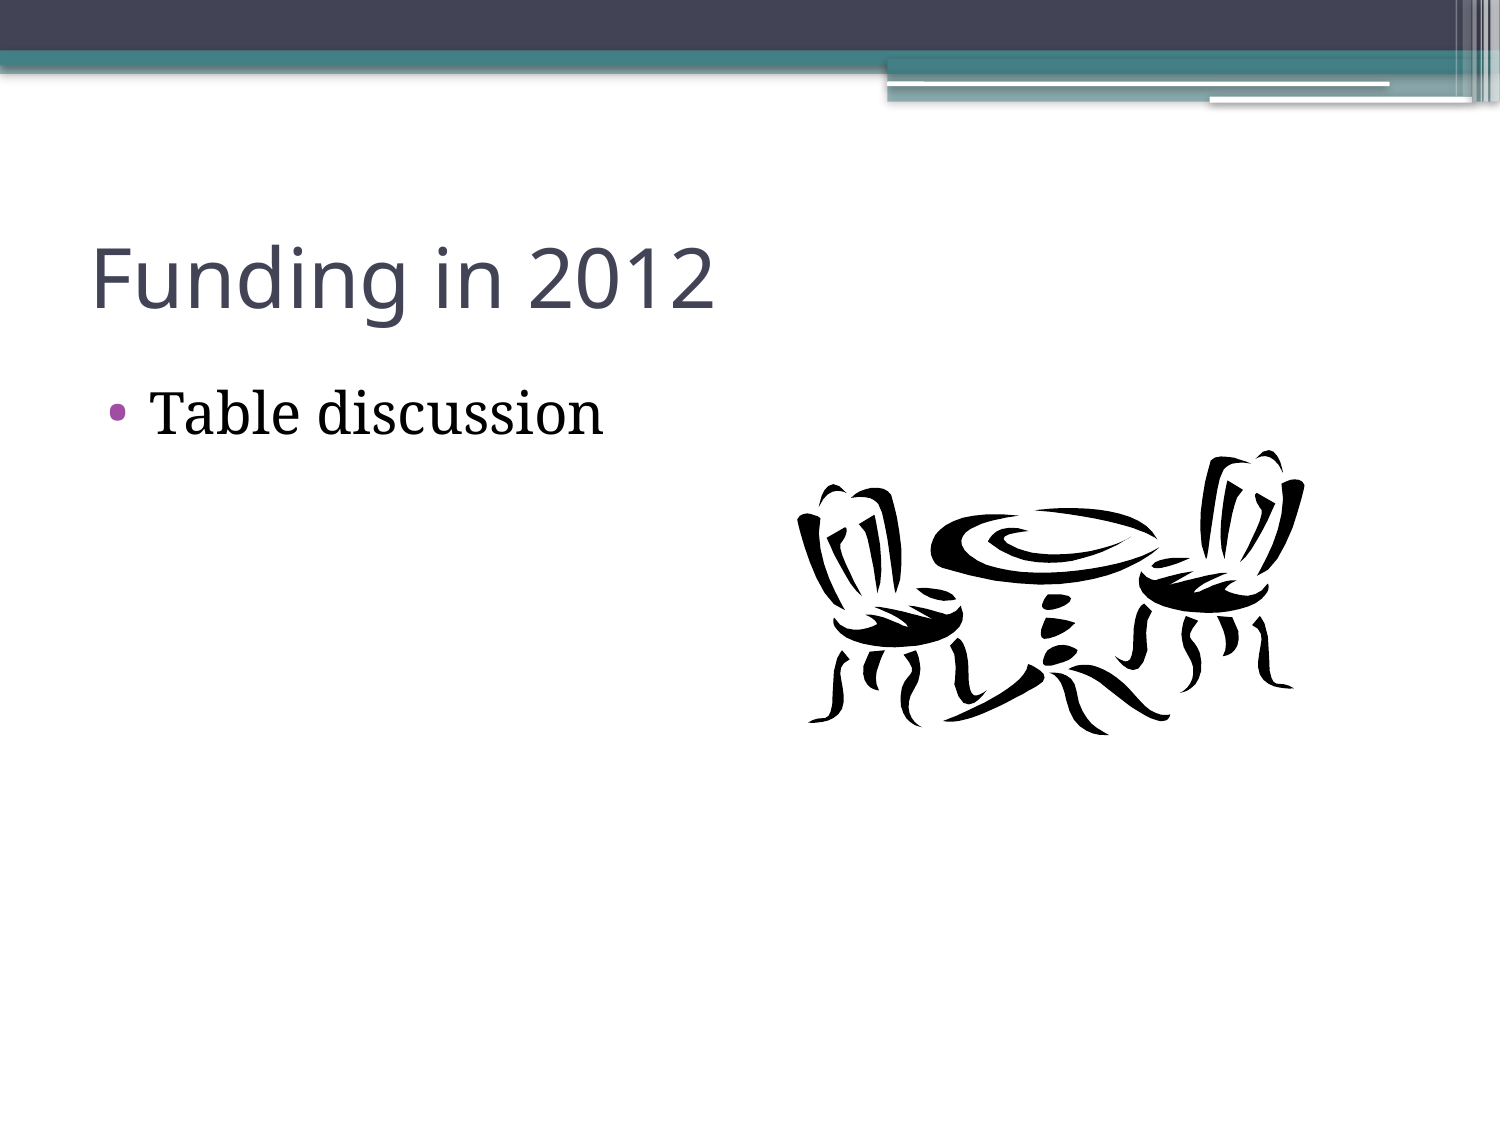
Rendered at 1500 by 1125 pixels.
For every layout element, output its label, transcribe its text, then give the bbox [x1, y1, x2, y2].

title Funding in 2012 [75, 187, 1425, 363]
picture [796, 432, 1305, 740]
list Table discussion [75, 368, 1425, 1079]
